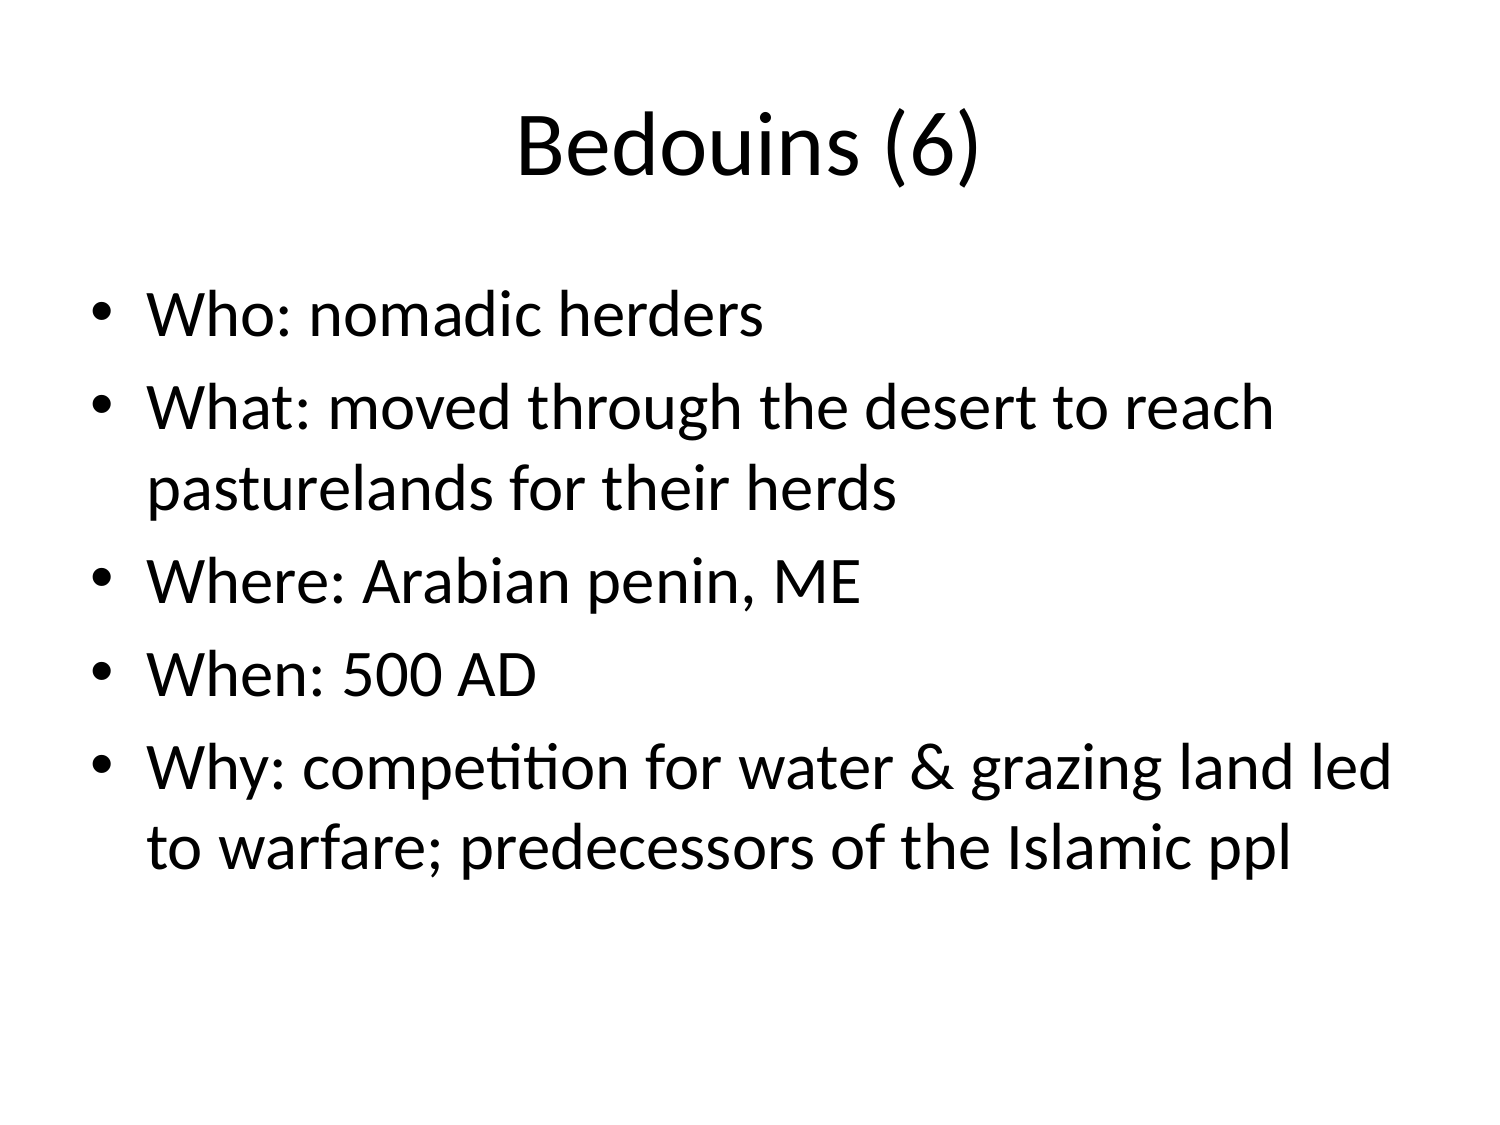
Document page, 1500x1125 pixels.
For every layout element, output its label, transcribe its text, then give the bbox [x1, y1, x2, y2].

title Bedouins (6) [75, 45, 1425, 233]
list Who: nomadic herders What: moved through the desert to reach pasturelands for their herds Where: Arabian penin, ME When: 500 AD Why: competition for water & grazing land led to warfare; predecessors of the Islamic ppl [75, 262, 1425, 1005]
